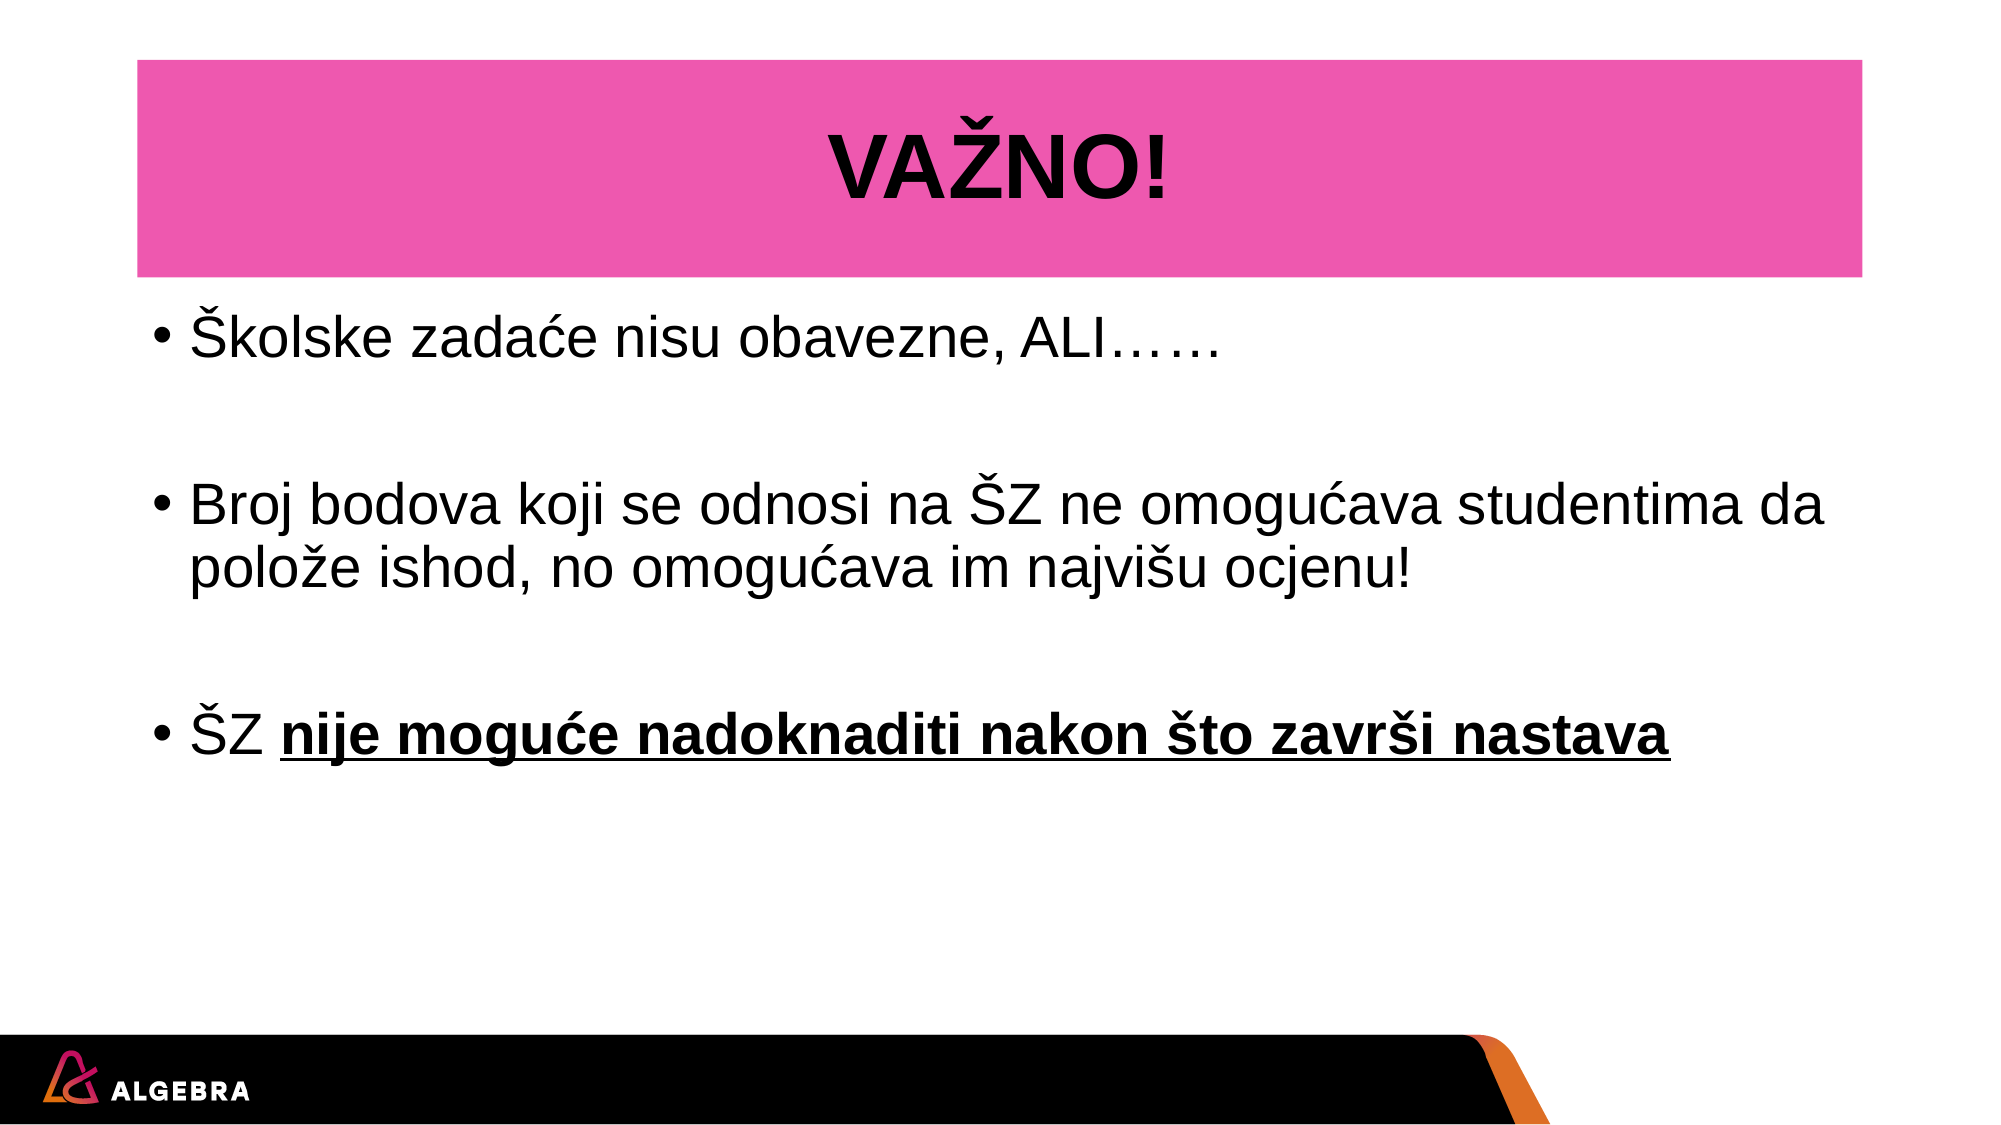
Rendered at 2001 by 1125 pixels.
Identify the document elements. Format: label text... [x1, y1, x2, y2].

title VAŽNO! [137, 59, 1863, 278]
list Školske zadaće nisu obavezne, ALI…… ​ Broj bodova koji se odnosi na ŠZ ne omogućava studentima da polože ishod, no omogućava im najvišu ocjenu! ​ ŠZ nije moguće nadoknaditi nakon što završi nastava​ [137, 299, 1863, 1014]
picture [0, 1034, 1733, 1125]
